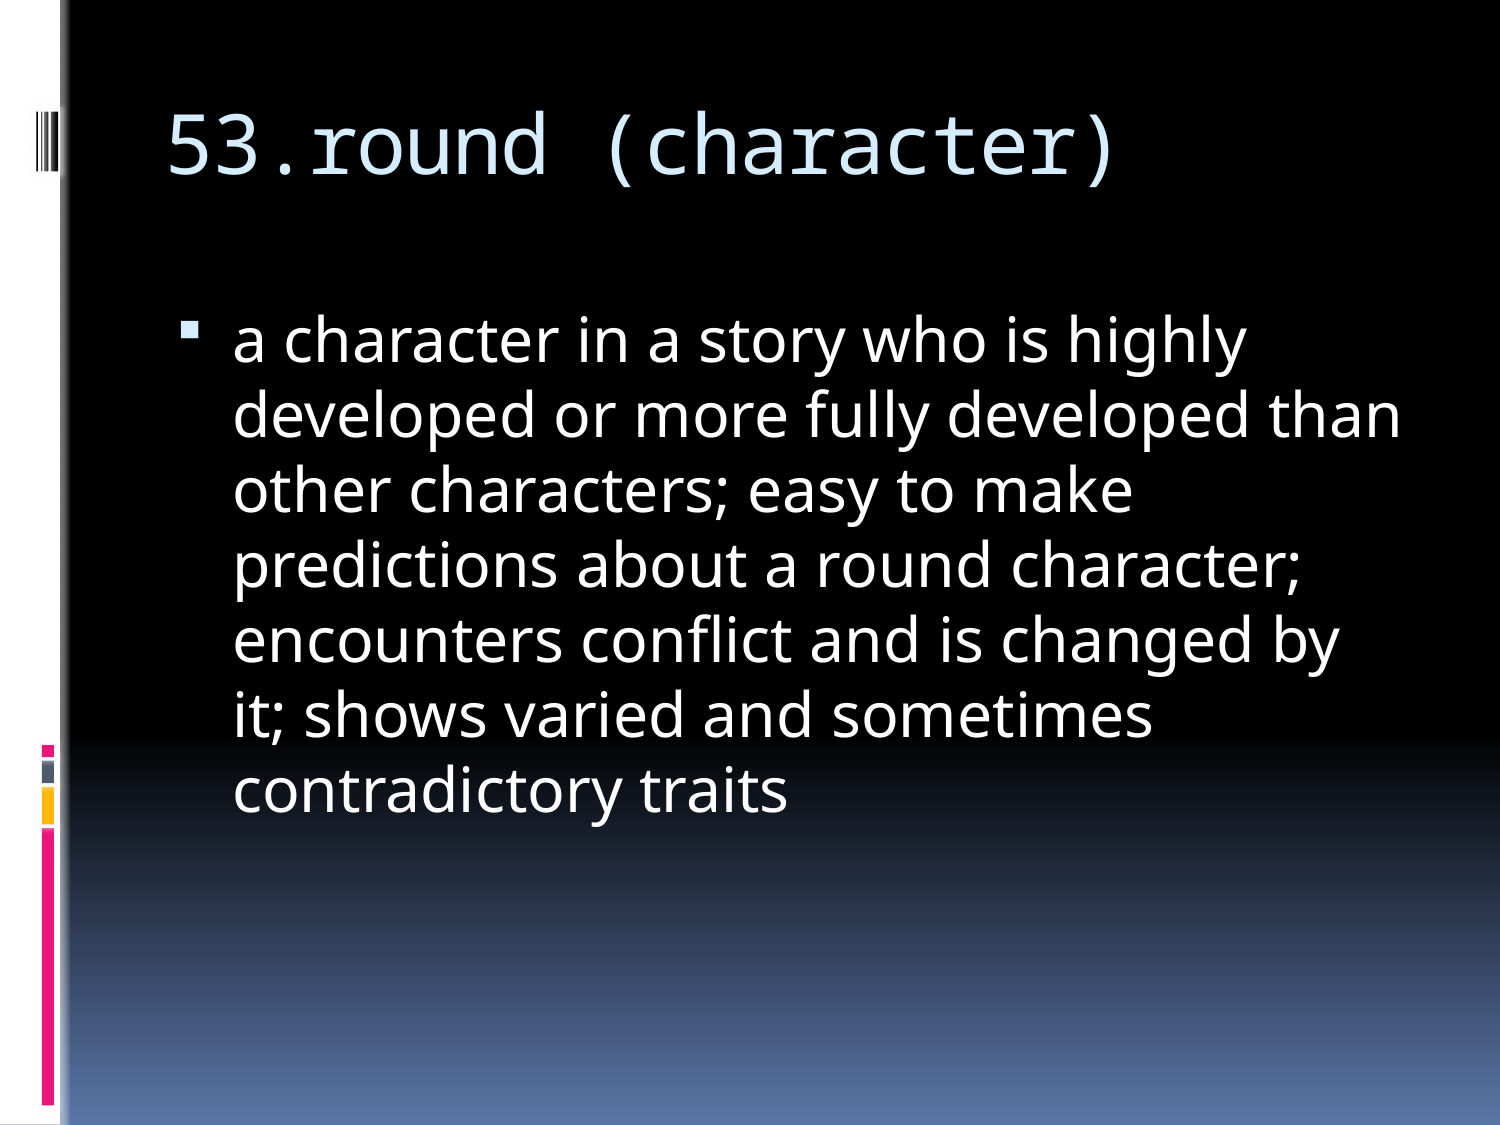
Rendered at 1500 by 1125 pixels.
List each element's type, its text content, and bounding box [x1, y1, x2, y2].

list a character in a story who is highly developed or more fully developed than other characters; easy to make predictions about a round character; encounters conflict and is changed by it; shows varied and sometimes contradictory traits [150, 292, 1425, 1043]
title 53.round (character) [150, 83, 1425, 234]
